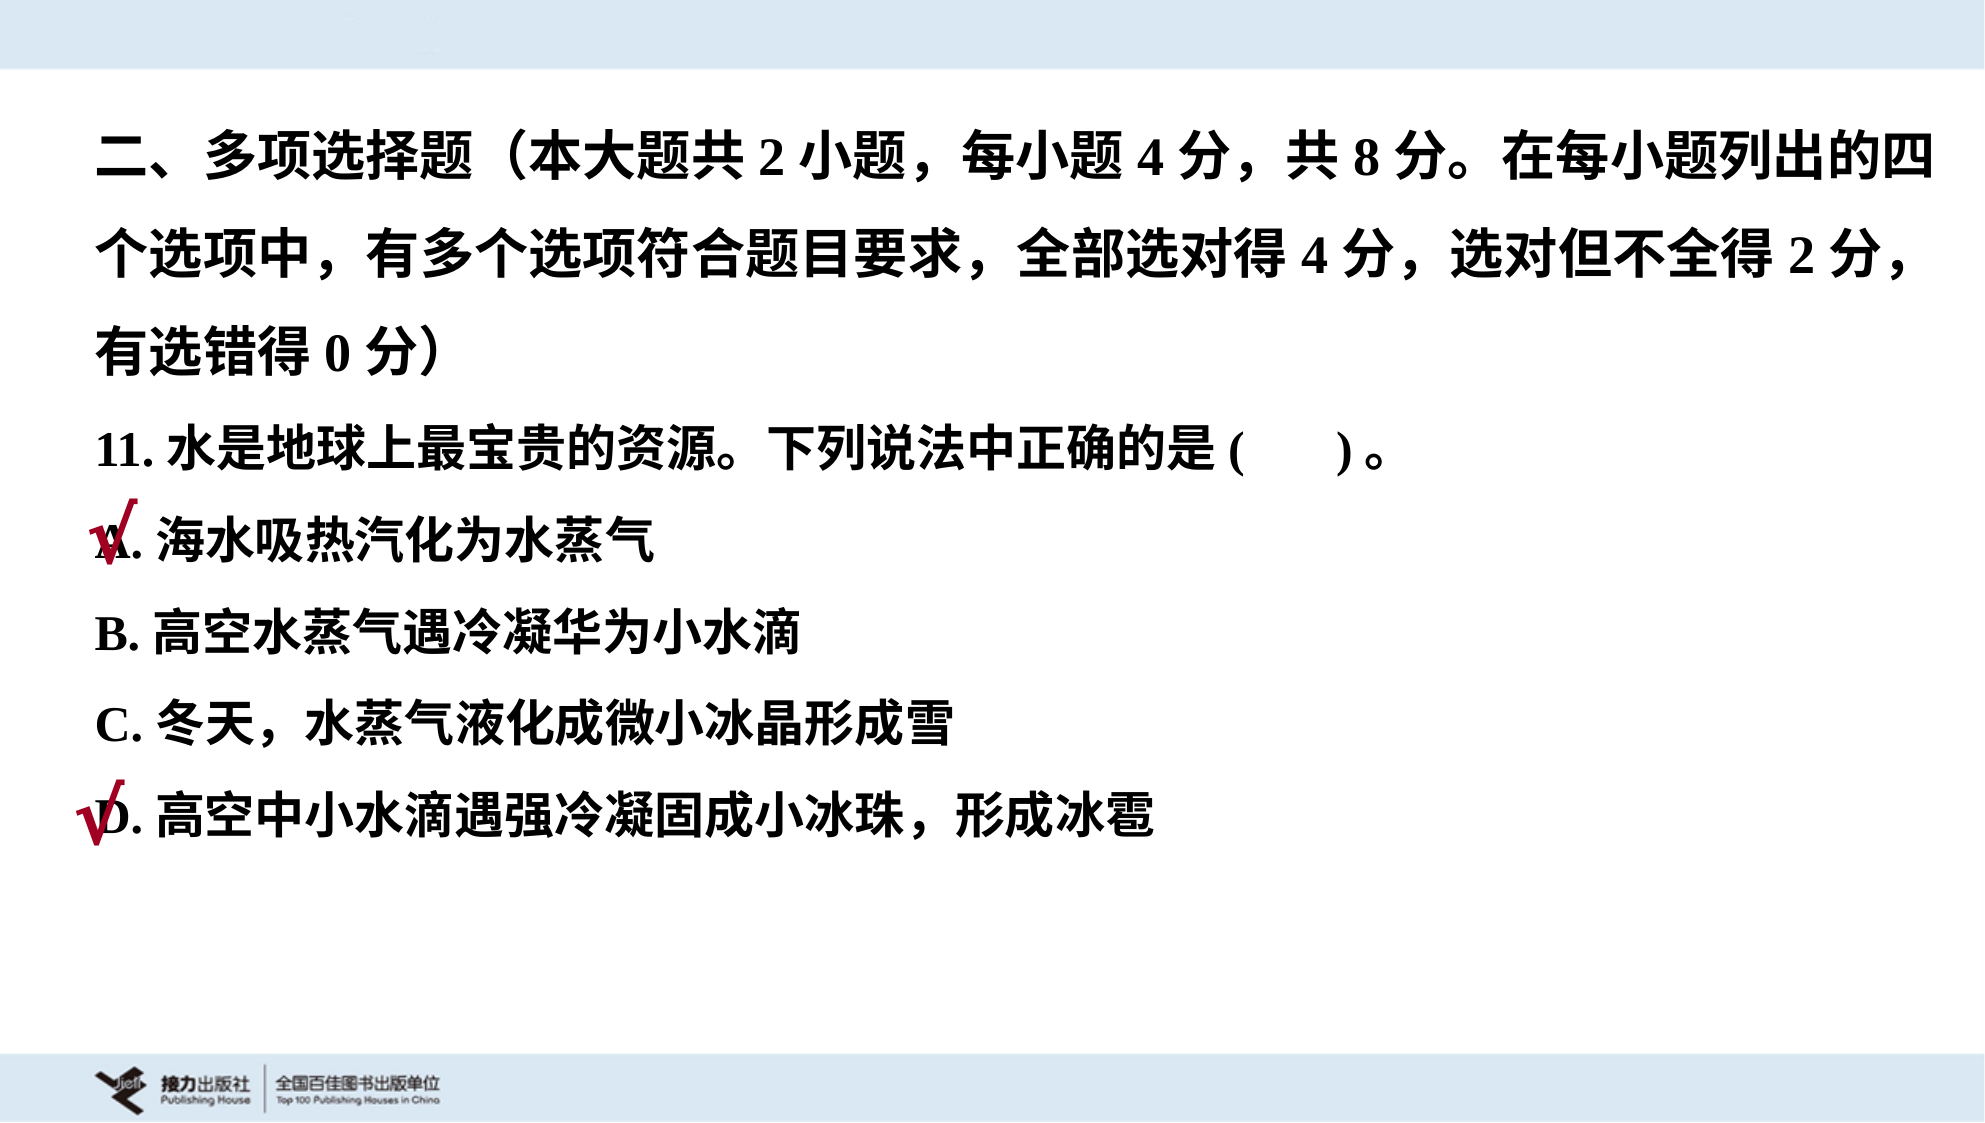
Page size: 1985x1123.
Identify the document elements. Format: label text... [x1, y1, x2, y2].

picture [0, 0, 1985, 1122]
text_box √ [86, 486, 139, 579]
text_box √ [73, 767, 209, 860]
text_box 二、多项选择题（本大题共2小题，每小题4分，共8分。在每小题列出的四 个选项中，有多个选项符合题目要求，全部选对得4分，选对但不全得2分， 有选错得0分） [94, 88, 1892, 389]
text_box A.海水吸热汽化为水蒸气 B.高空水蒸气遇冷凝华为小水滴 C.冬天，水蒸气液化成微小冰晶形成雪 D.高空中小水滴遇强冷凝固成小冰珠，形成冰雹 [94, 476, 1892, 844]
text_box 11.水是地球上最宝贵的资源。下列说法中正确的是( )。 [94, 389, 1892, 476]
